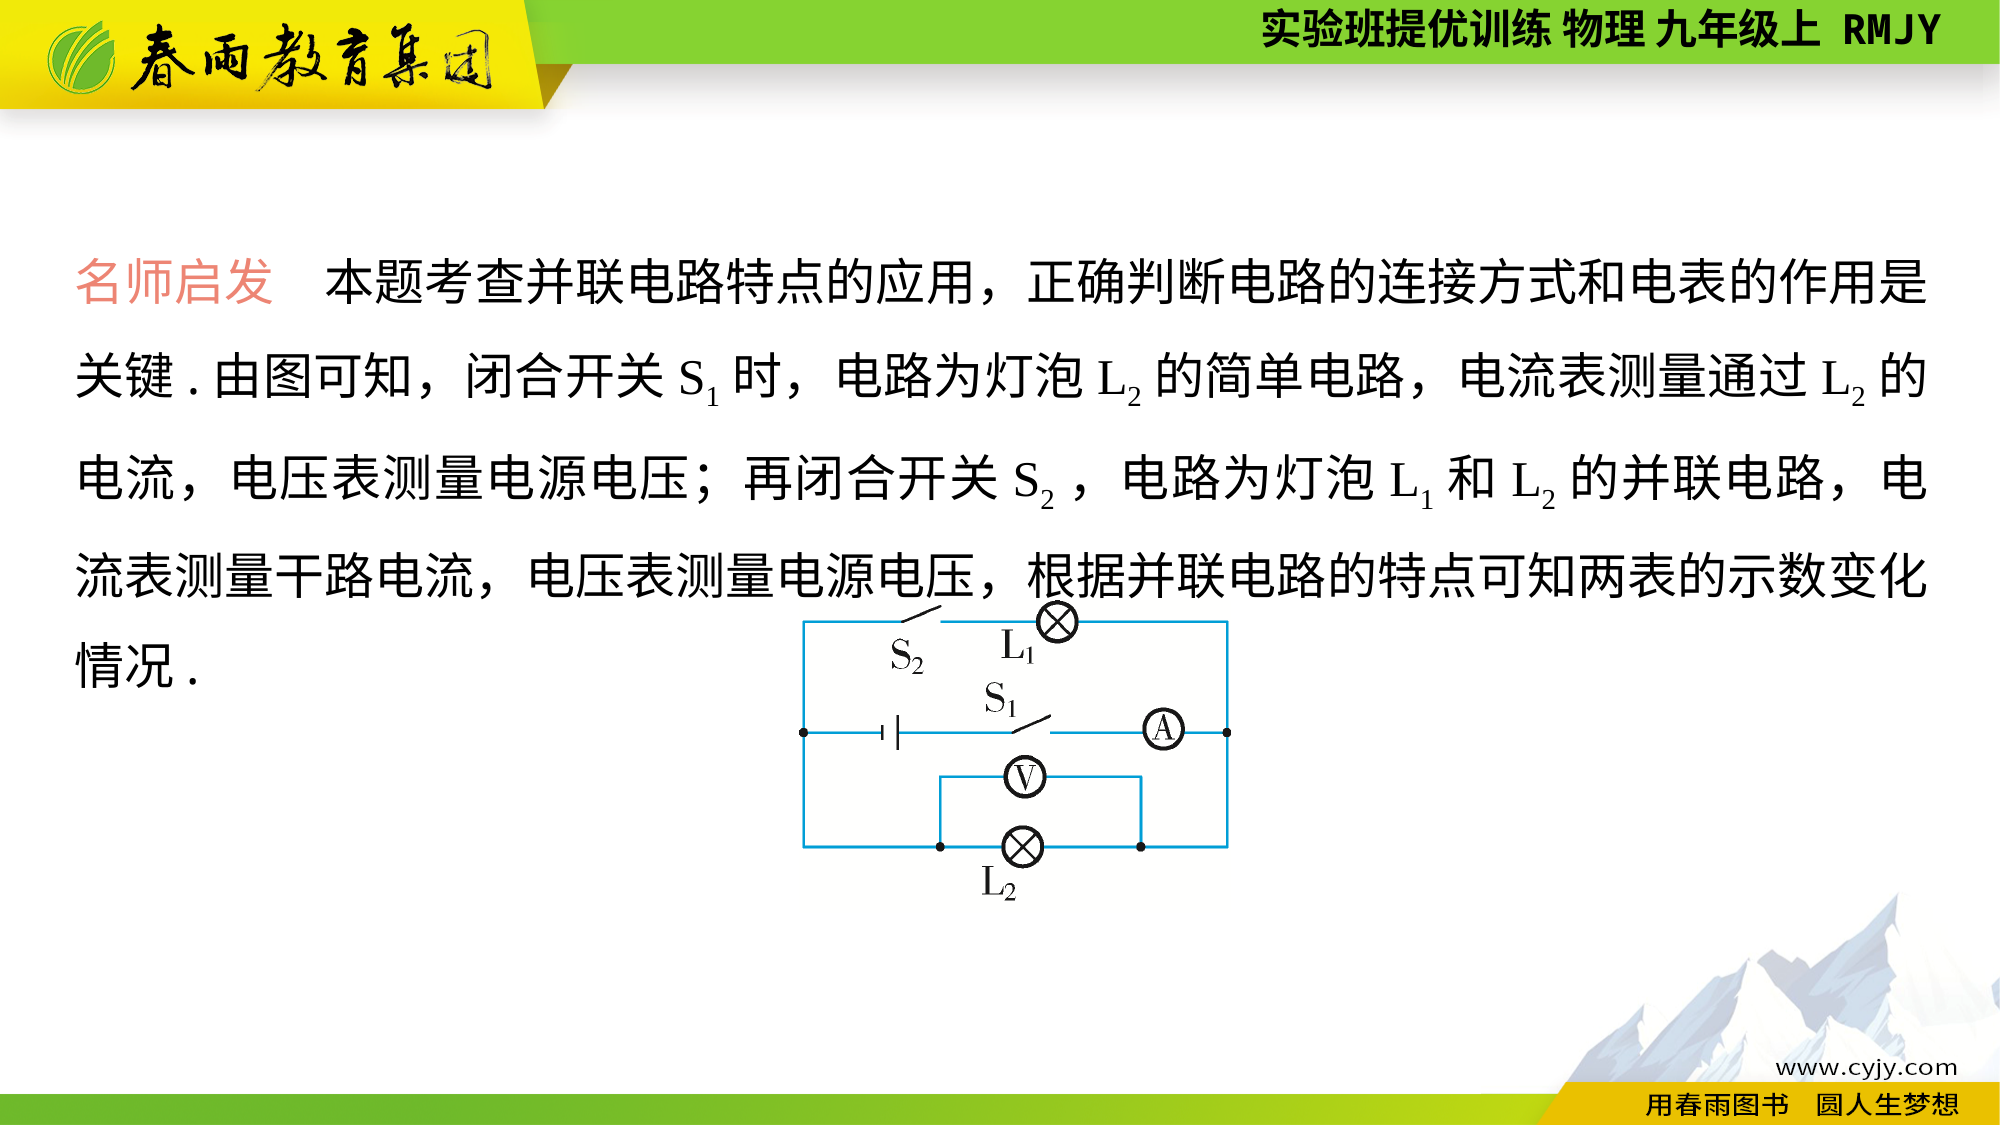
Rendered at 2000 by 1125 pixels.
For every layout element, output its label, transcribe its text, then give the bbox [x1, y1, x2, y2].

picture [0, 0, 2000, 1125]
list 名师启发 本题考查并联电路特点的应用，正确判断电路的连接方式和电表的作用是关键.由图可知，闭合开关S1时，电路为灯泡L2的简单电路，电流表测量通过L2的电流，电压表测量电源电压；再闭合开关S2，电路为灯泡L1和L2的并联电路，电流表测量干路电流，电压表测量电源电压，根据并联电路的特点可知两表的示数变化情况. [59, 212, 1944, 580]
